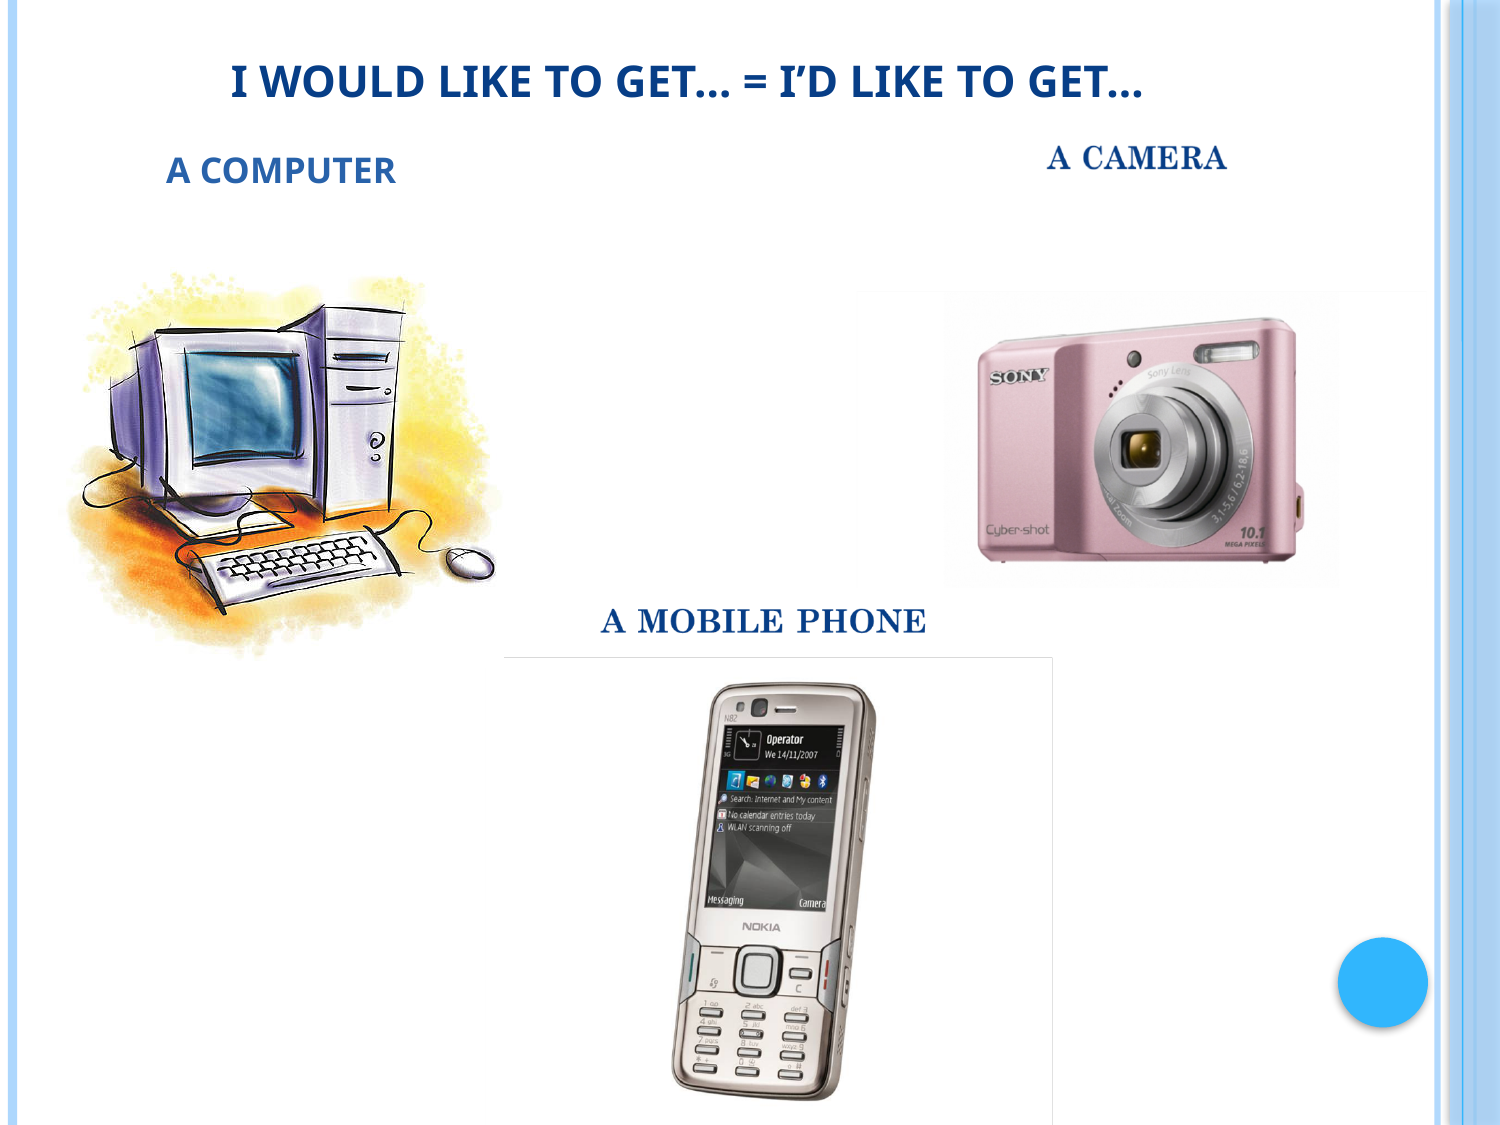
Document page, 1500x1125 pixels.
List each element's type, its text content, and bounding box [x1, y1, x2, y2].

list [831, 128, 1442, 588]
text_box A COMPUTER [58, 140, 504, 198]
title I would like to get… = I’d like to get… [75, 45, 1300, 114]
picture [58, 222, 1095, 1125]
